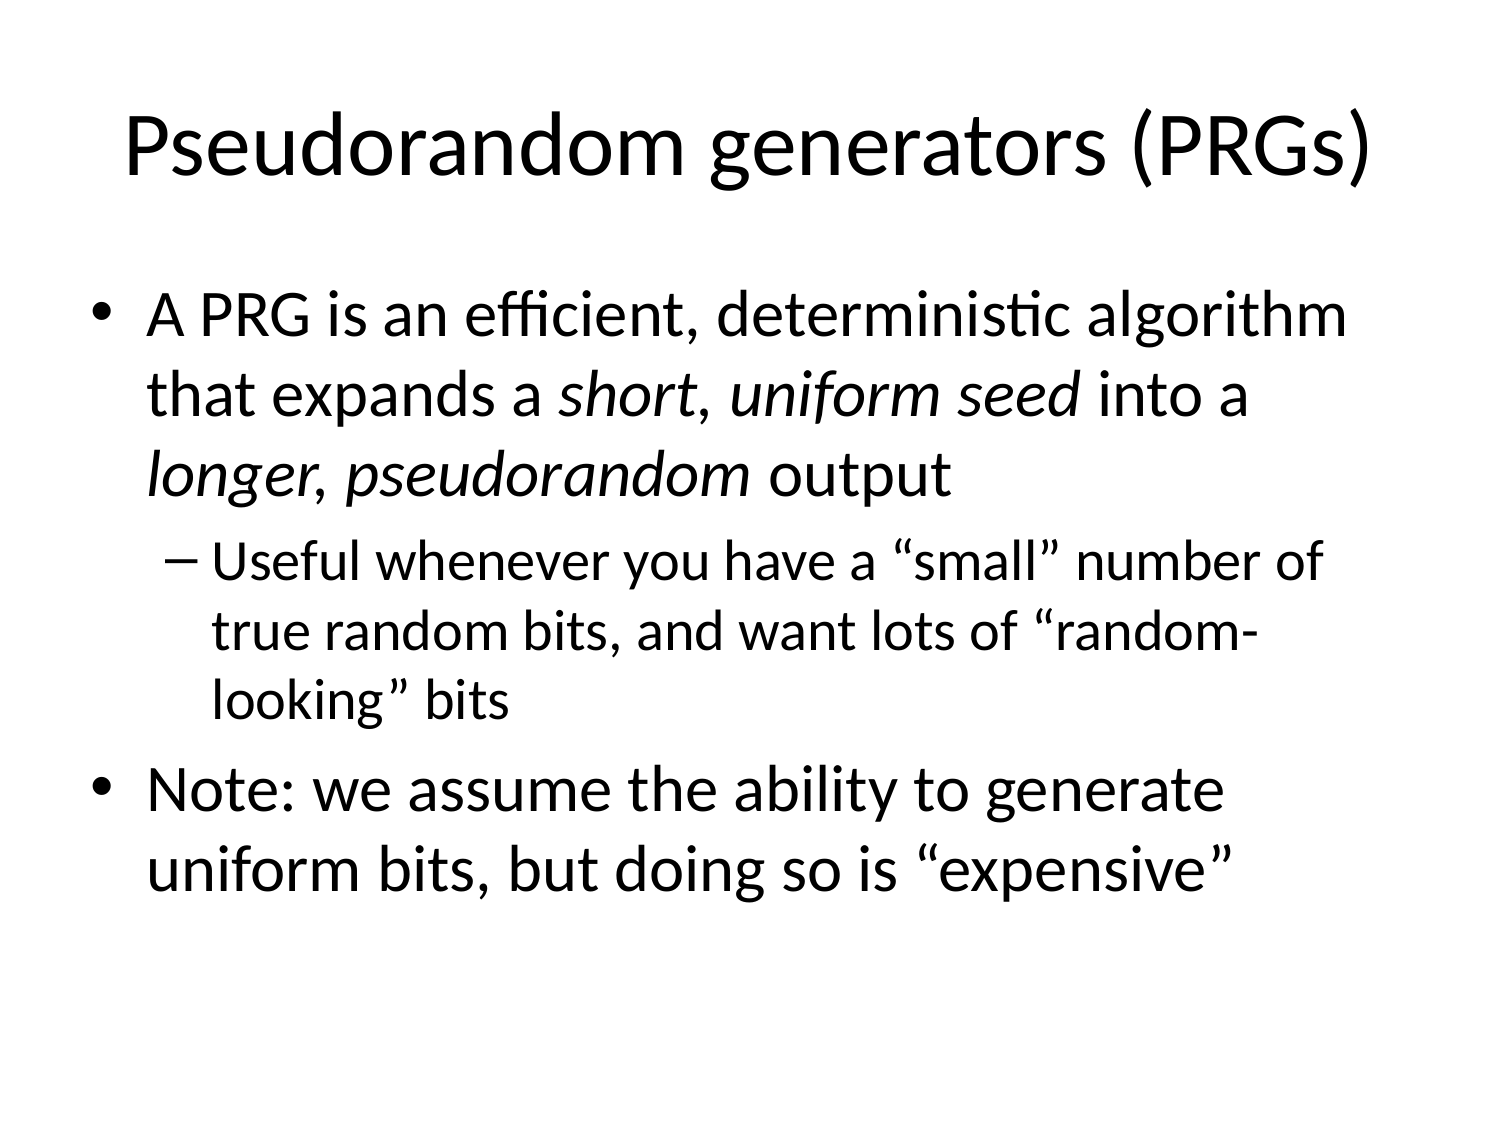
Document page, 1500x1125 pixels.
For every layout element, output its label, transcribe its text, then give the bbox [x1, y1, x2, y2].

title Pseudorandom generators (PRGs) [75, 45, 1425, 233]
list A PRG is an efficient, deterministic algorithm that expands a short, uniform seed into a longer, pseudorandom output Useful whenever you have a “small” number of true random bits, and want lots of “random-looking” bits Note: we assume the ability to generate uniform bits, but doing so is “expensive” [75, 262, 1450, 1005]
